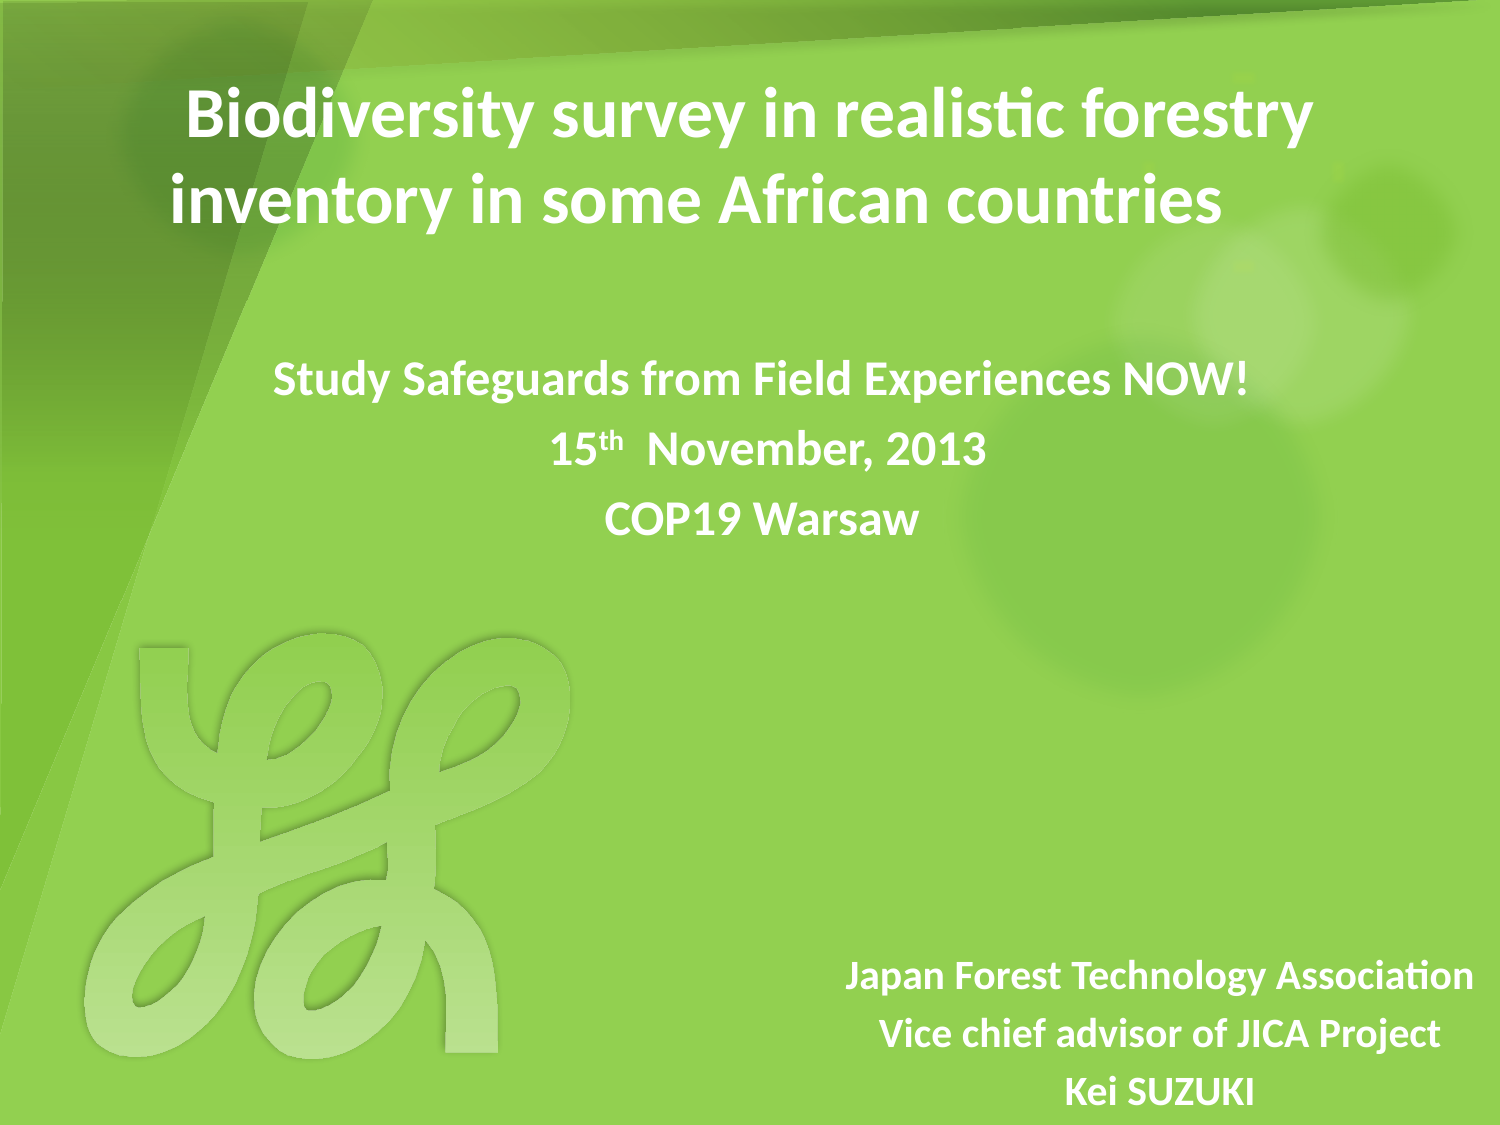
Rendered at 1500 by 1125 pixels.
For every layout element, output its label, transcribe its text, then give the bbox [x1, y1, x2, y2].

text_box Study Safeguards from Field Experiences NOW! 15th November, 2013 COP19 Warsaw [162, 338, 1362, 587]
title Biodiversity survey in realistic forestry inventory in some African countries [112, 30, 1388, 273]
text_box Japan Forest Technology Association Vice chief advisor of JICA Project Kei SUZUKI [820, 939, 1500, 1083]
